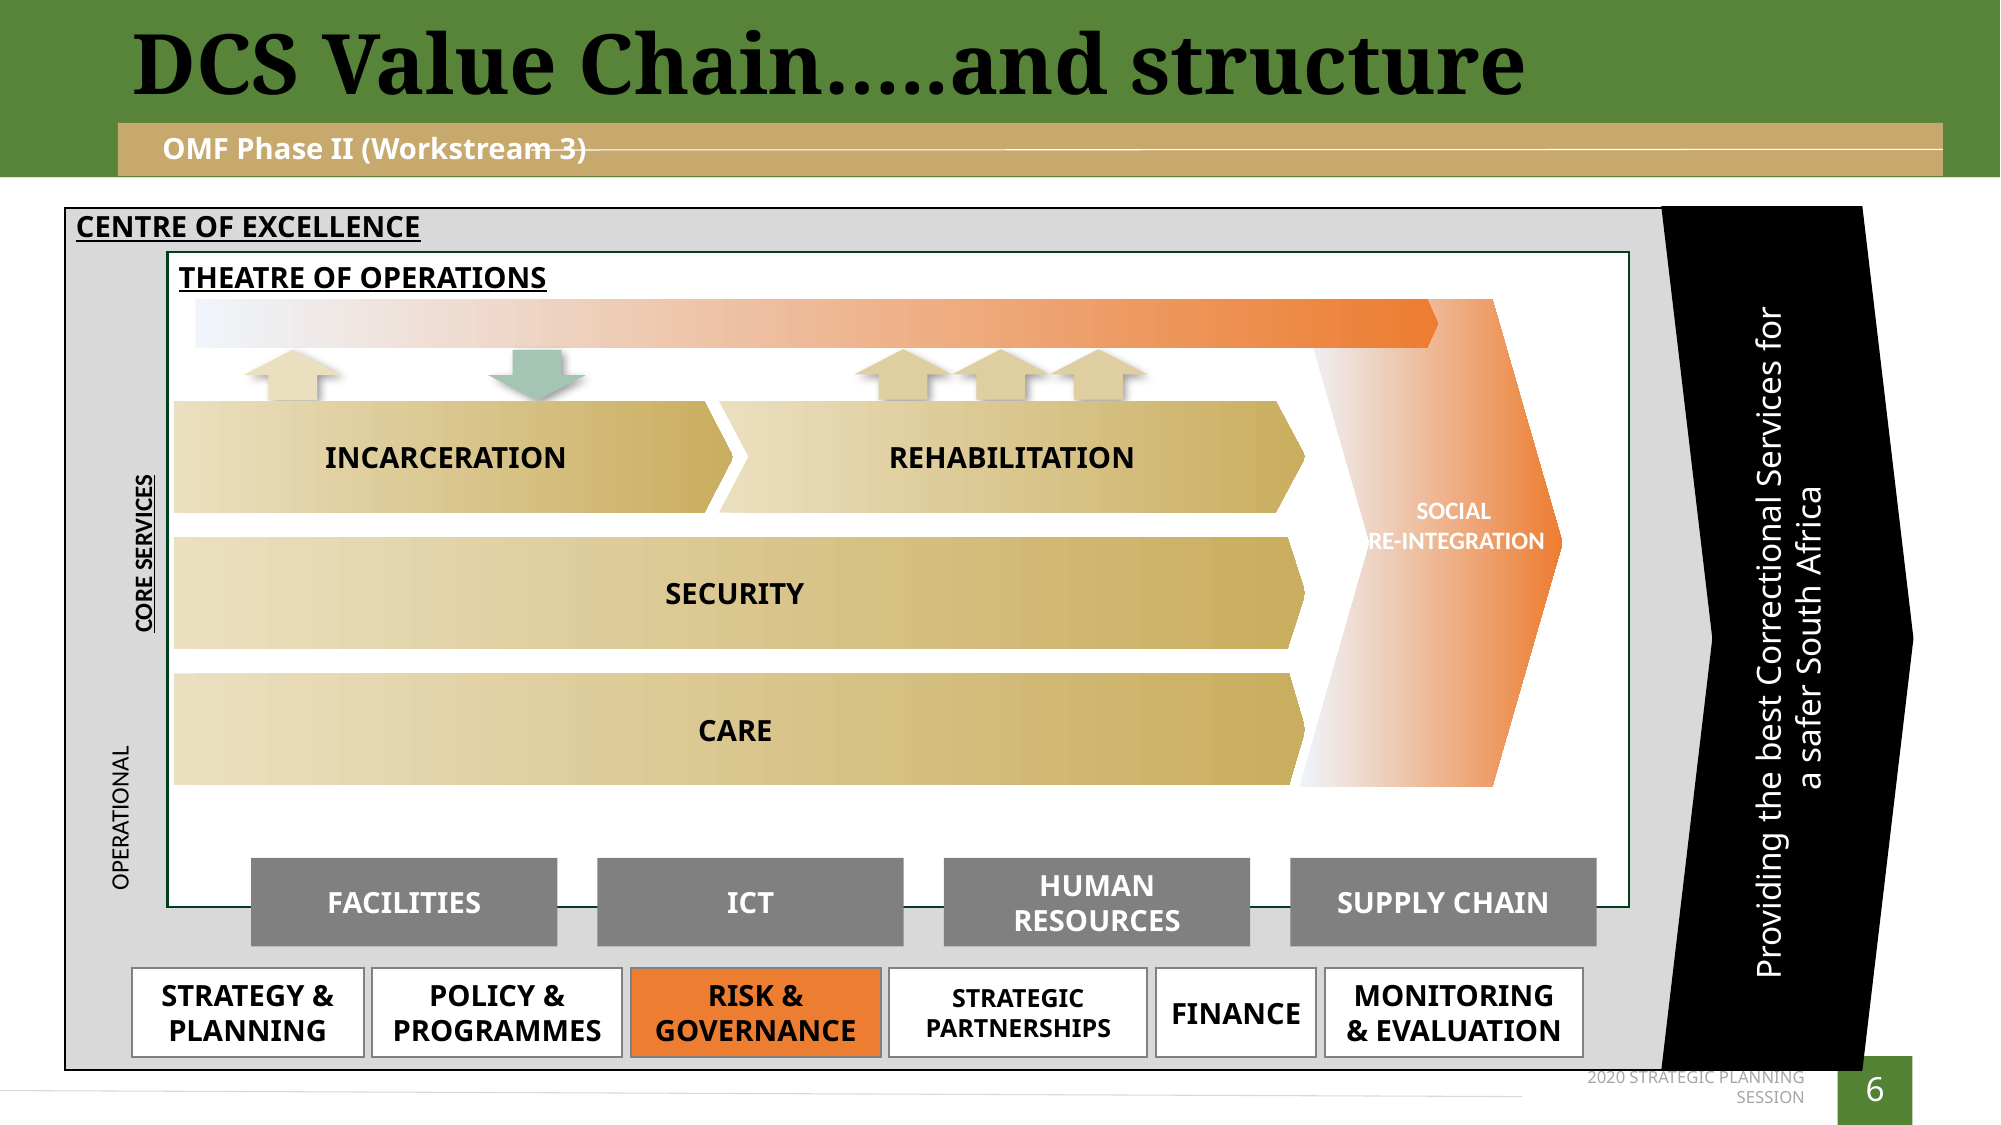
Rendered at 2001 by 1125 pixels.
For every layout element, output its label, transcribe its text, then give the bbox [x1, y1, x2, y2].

text_box [0, 0, 2000, 178]
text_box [60, 201, 1713, 1070]
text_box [243, 349, 1148, 400]
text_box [173, 400, 1306, 786]
text_box DCS Value Chain…..and structure [117, 0, 1913, 135]
text_box xx [1713, 203, 1913, 269]
text_box OMF Phase II (Workstream 3) [162, 135, 685, 166]
text_box Providing the best Correctional Services for a safer South Africa [1713, 207, 1913, 1070]
text_box [117, 135, 1943, 176]
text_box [148, 251, 1630, 947]
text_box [195, 298, 1567, 788]
text_box [685, 122, 1943, 149]
